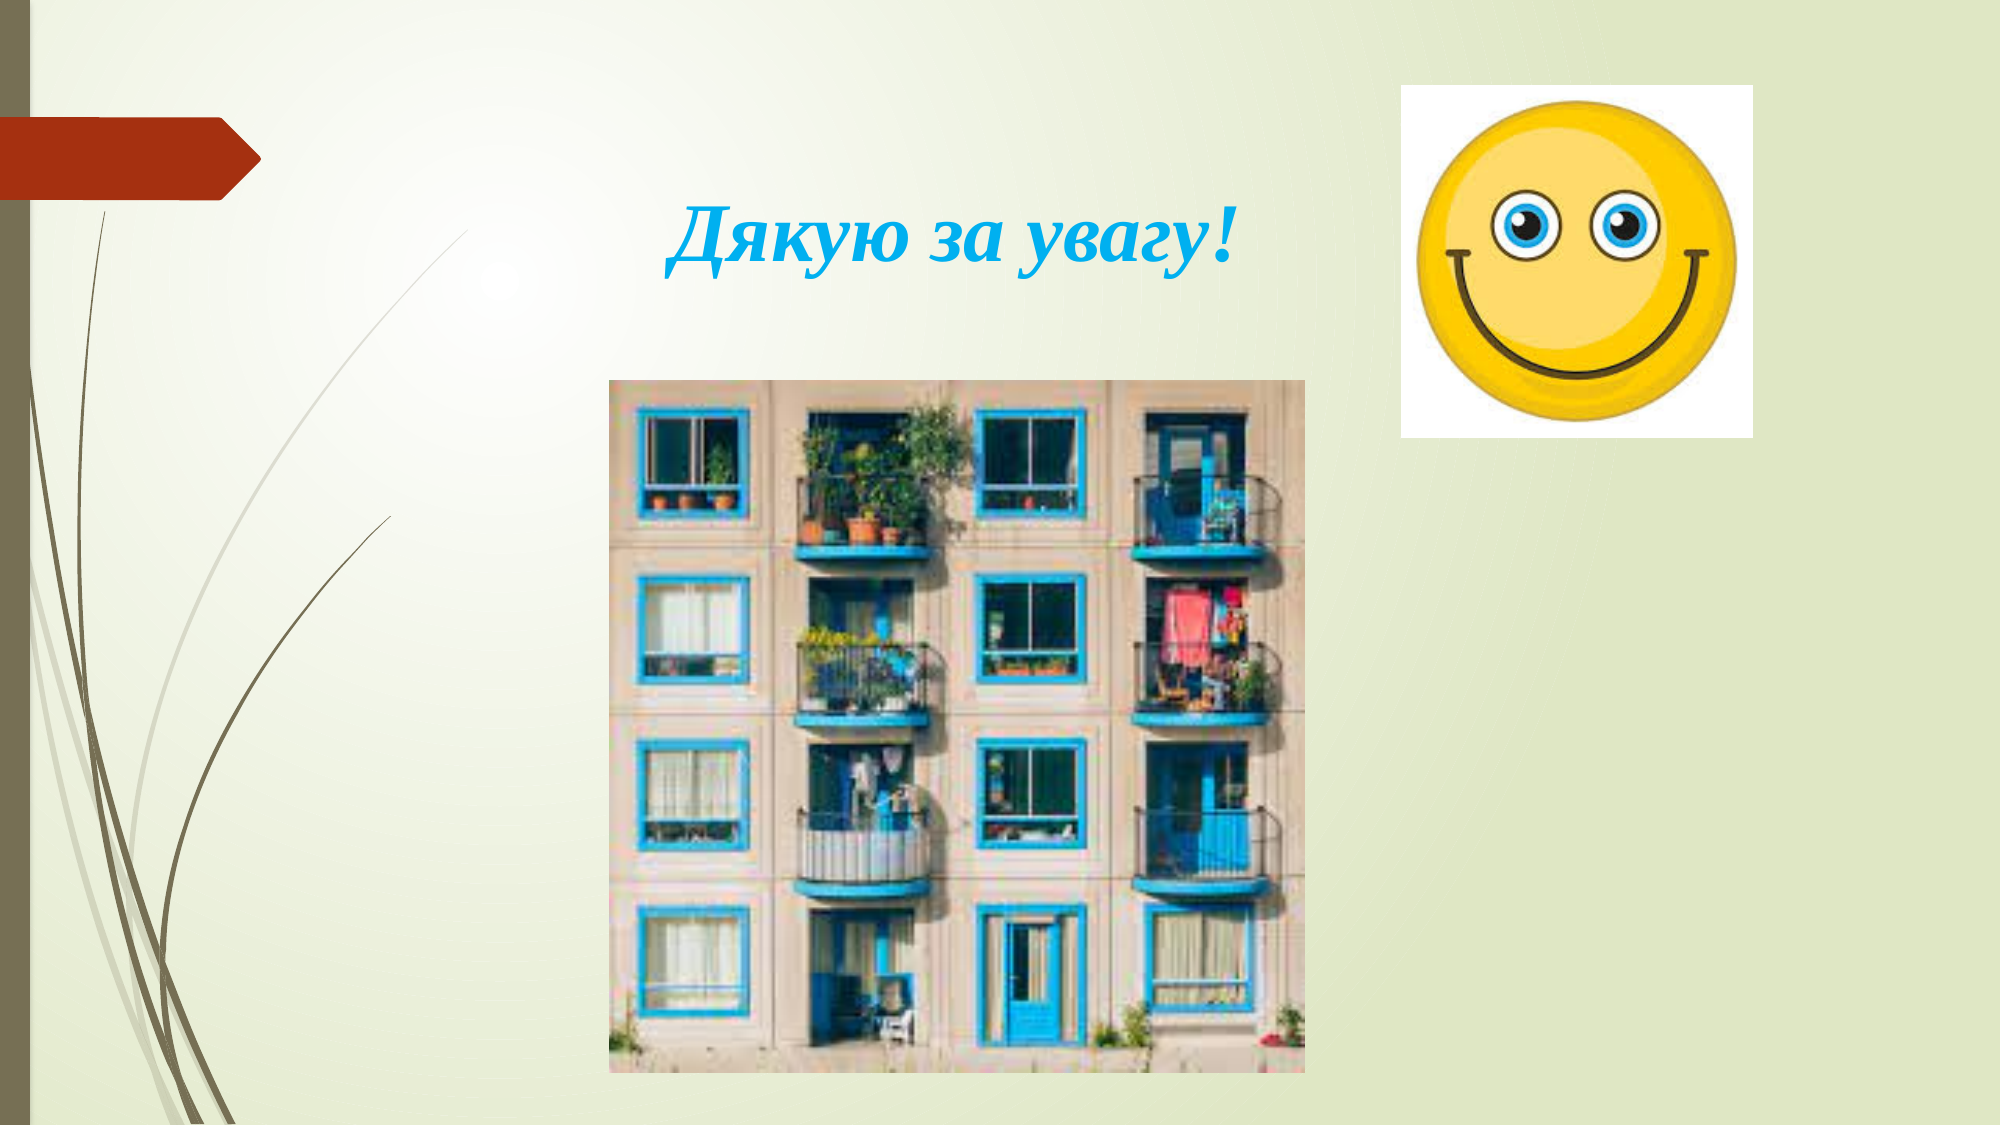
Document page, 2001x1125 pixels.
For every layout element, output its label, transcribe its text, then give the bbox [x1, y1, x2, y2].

title Дякую за увагу! [512, 170, 1396, 352]
picture [1401, 85, 1754, 438]
picture [608, 380, 1305, 1073]
